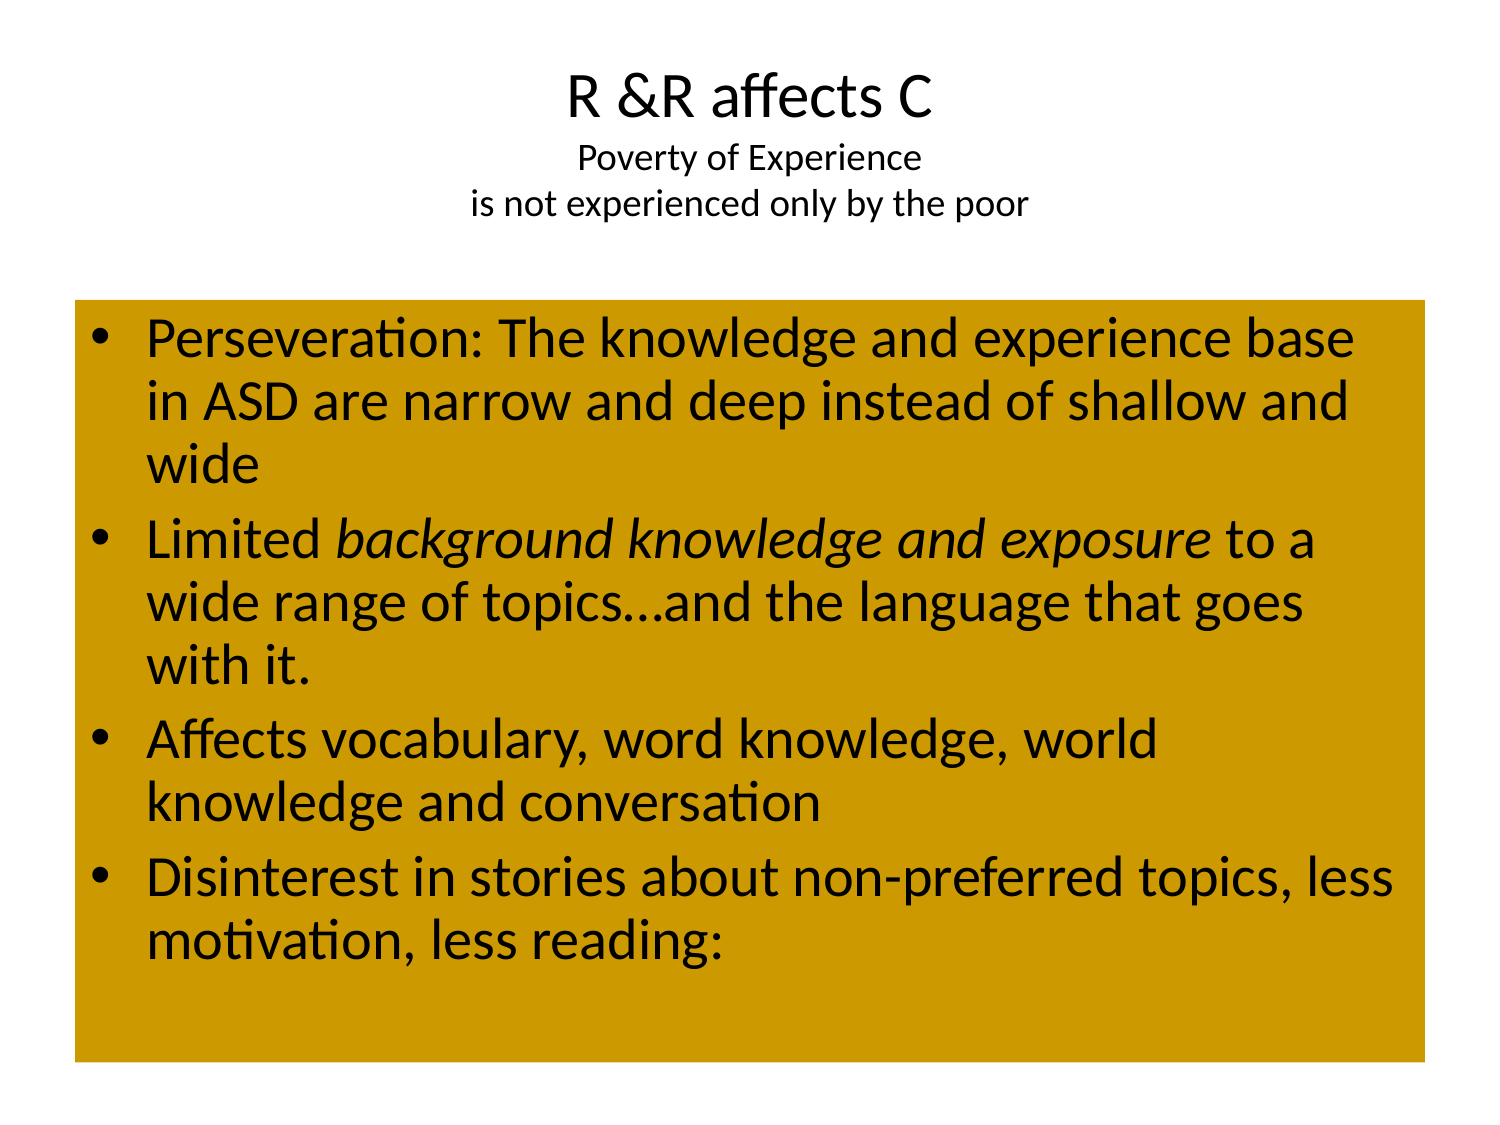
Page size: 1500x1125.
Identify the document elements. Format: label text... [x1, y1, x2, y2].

title R &R affects C Poverty of Experience is not experienced only by the poor [75, 45, 1425, 233]
list Perseveration: The knowledge and experience base in ASD are narrow and deep instead of shallow and wide Limited background knowledge and exposure to a wide range of topics…and the language that goes with it. Affects vocabulary, word knowledge, world knowledge and conversation Disinterest in stories about non-preferred topics, less motivation, less reading: [75, 299, 1425, 1063]
